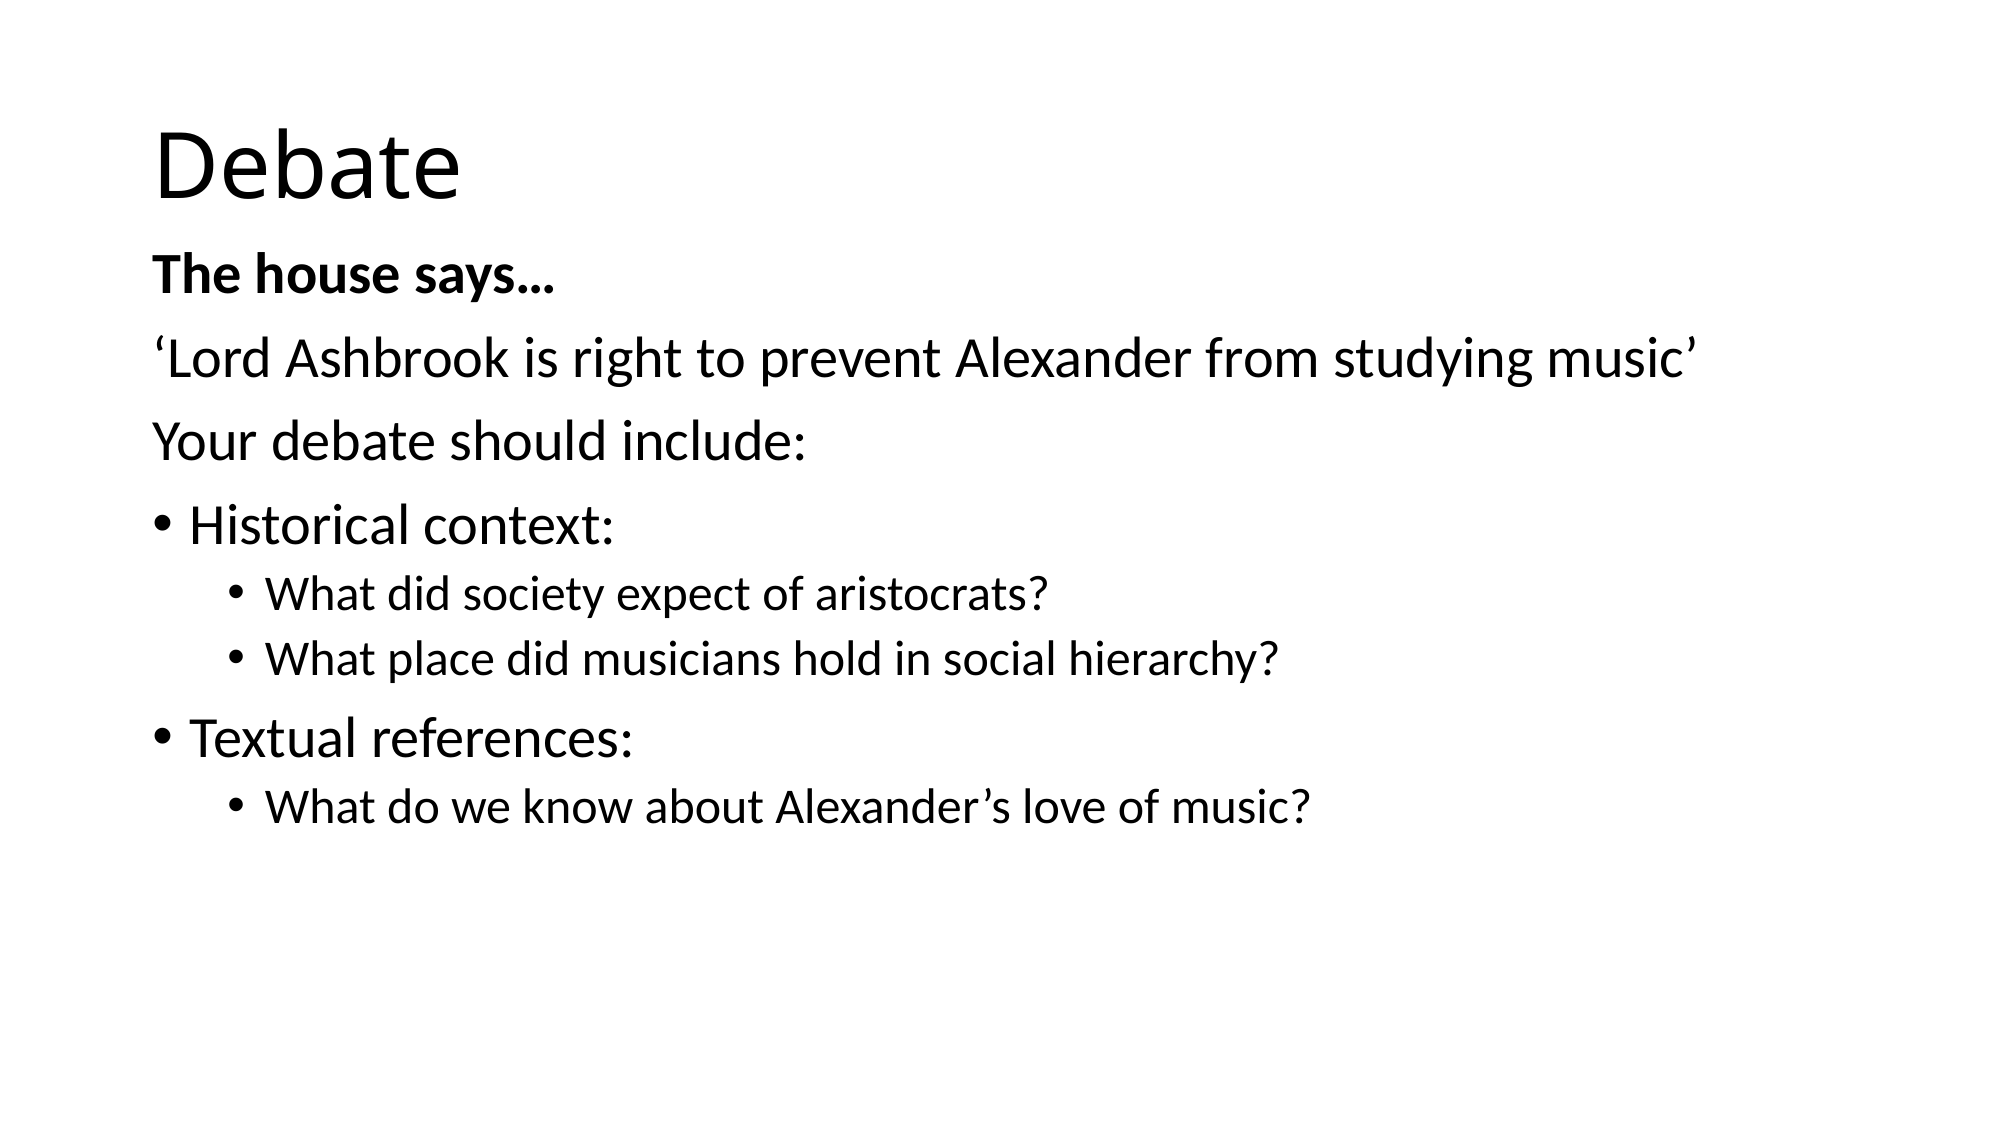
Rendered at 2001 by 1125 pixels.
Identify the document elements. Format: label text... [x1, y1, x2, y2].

title Debate [137, 59, 1863, 235]
list The house says… ‘Lord Ashbrook is right to prevent Alexander from studying music’ Your debate should include: Historical context: What did society expect of aristocrats? What place did musicians hold in social hierarchy? Textual references: What do we know about Alexander’s love of music? [137, 235, 1863, 1014]
